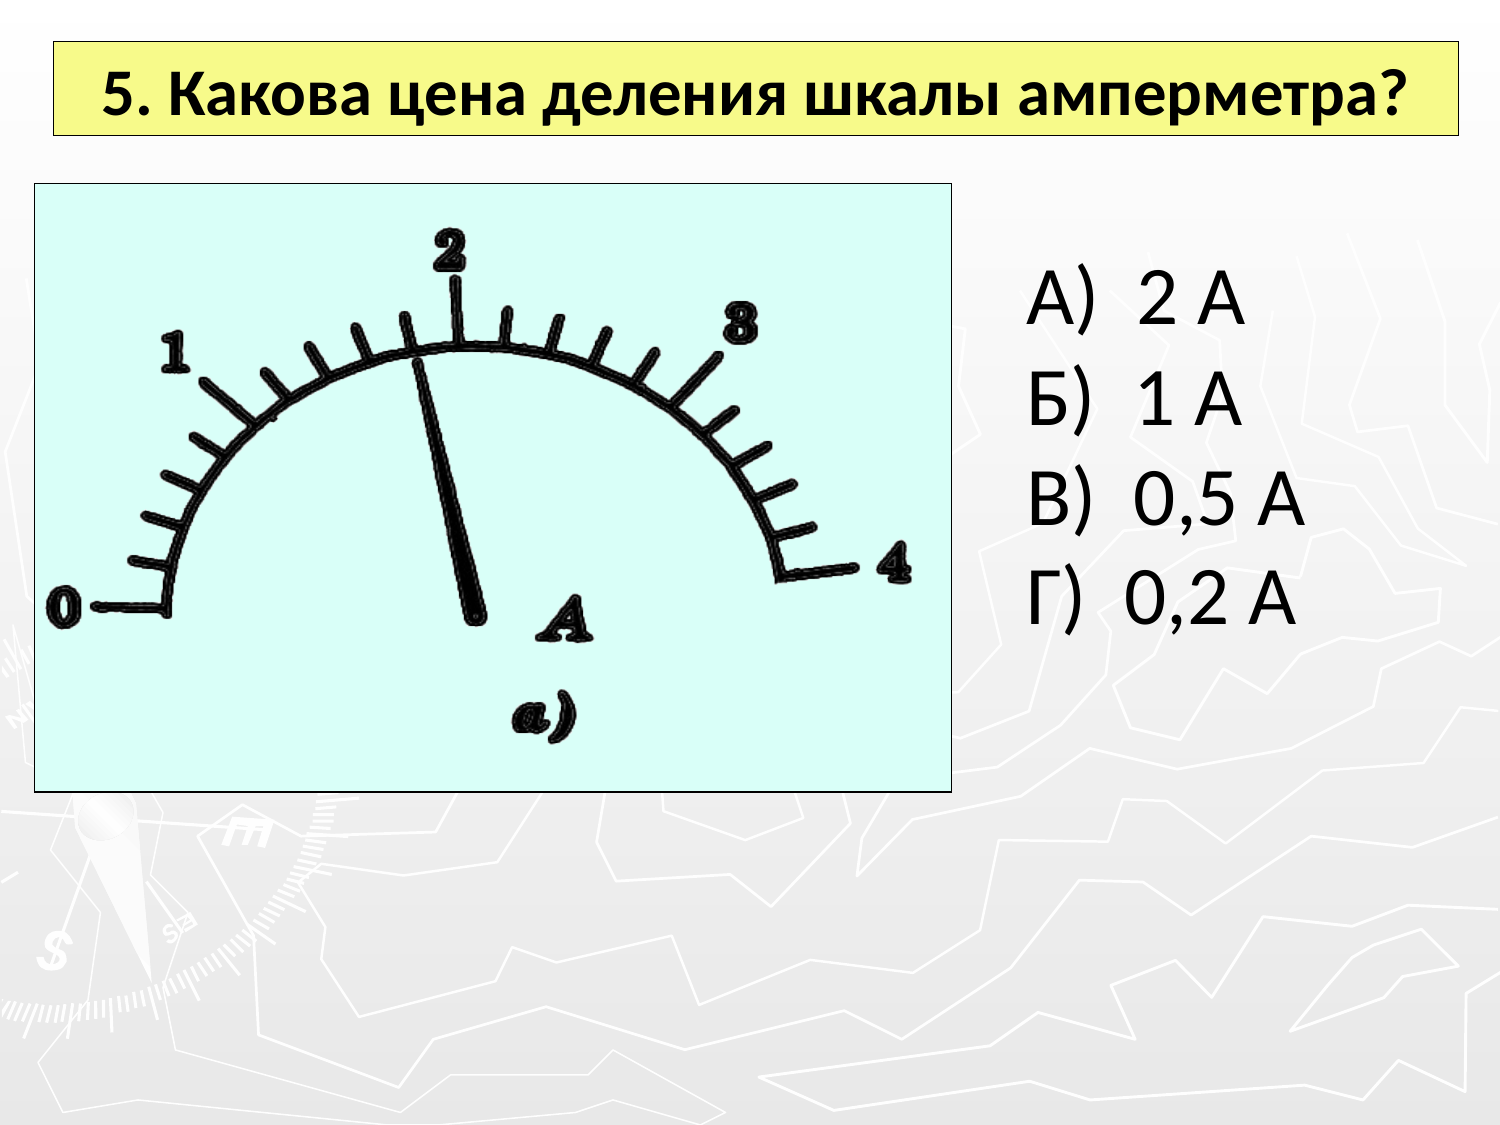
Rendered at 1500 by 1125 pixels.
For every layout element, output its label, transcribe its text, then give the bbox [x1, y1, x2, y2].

text_box 5. Какова цена деления шкалы амперметра? [53, 41, 1459, 136]
text_box А) 2 А Б) 1 А В) 0,5 А Г) 0,2 А [1011, 234, 1322, 649]
picture [34, 184, 951, 792]
